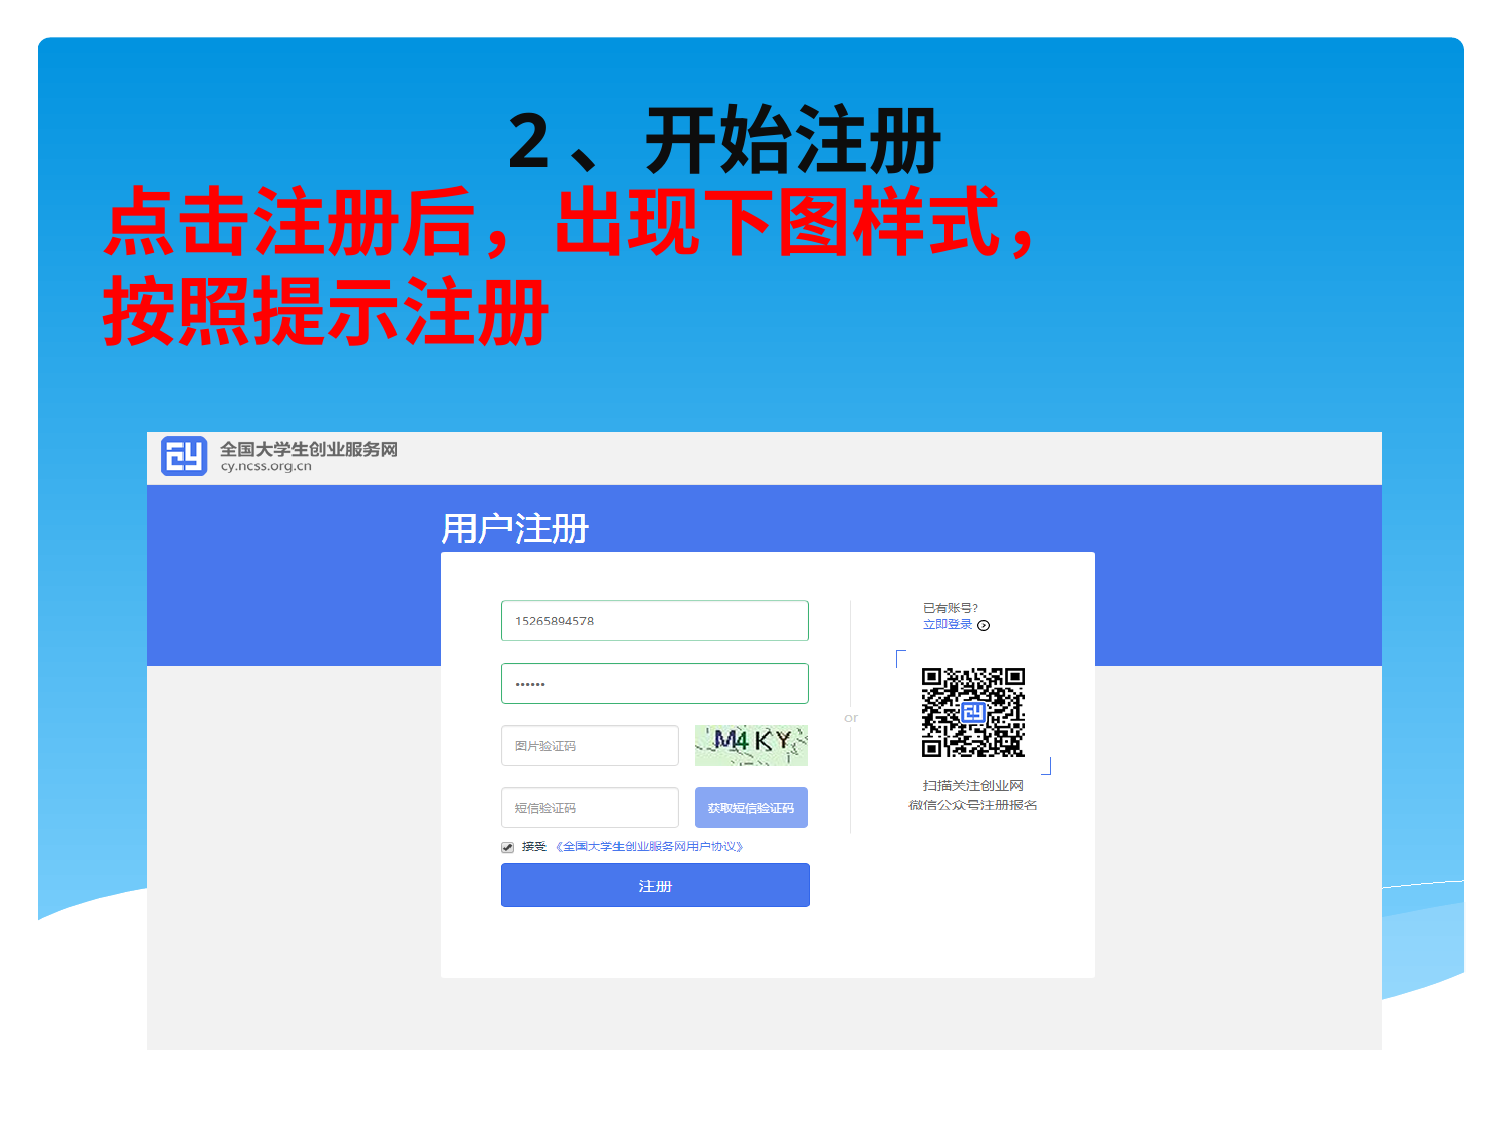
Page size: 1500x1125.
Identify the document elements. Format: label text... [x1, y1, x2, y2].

text_box 点击注册后，出现下图样式， 按照提示注册 [86, 166, 1092, 362]
title 2、开始注册 [75, 55, 1376, 220]
picture [147, 432, 1383, 1050]
